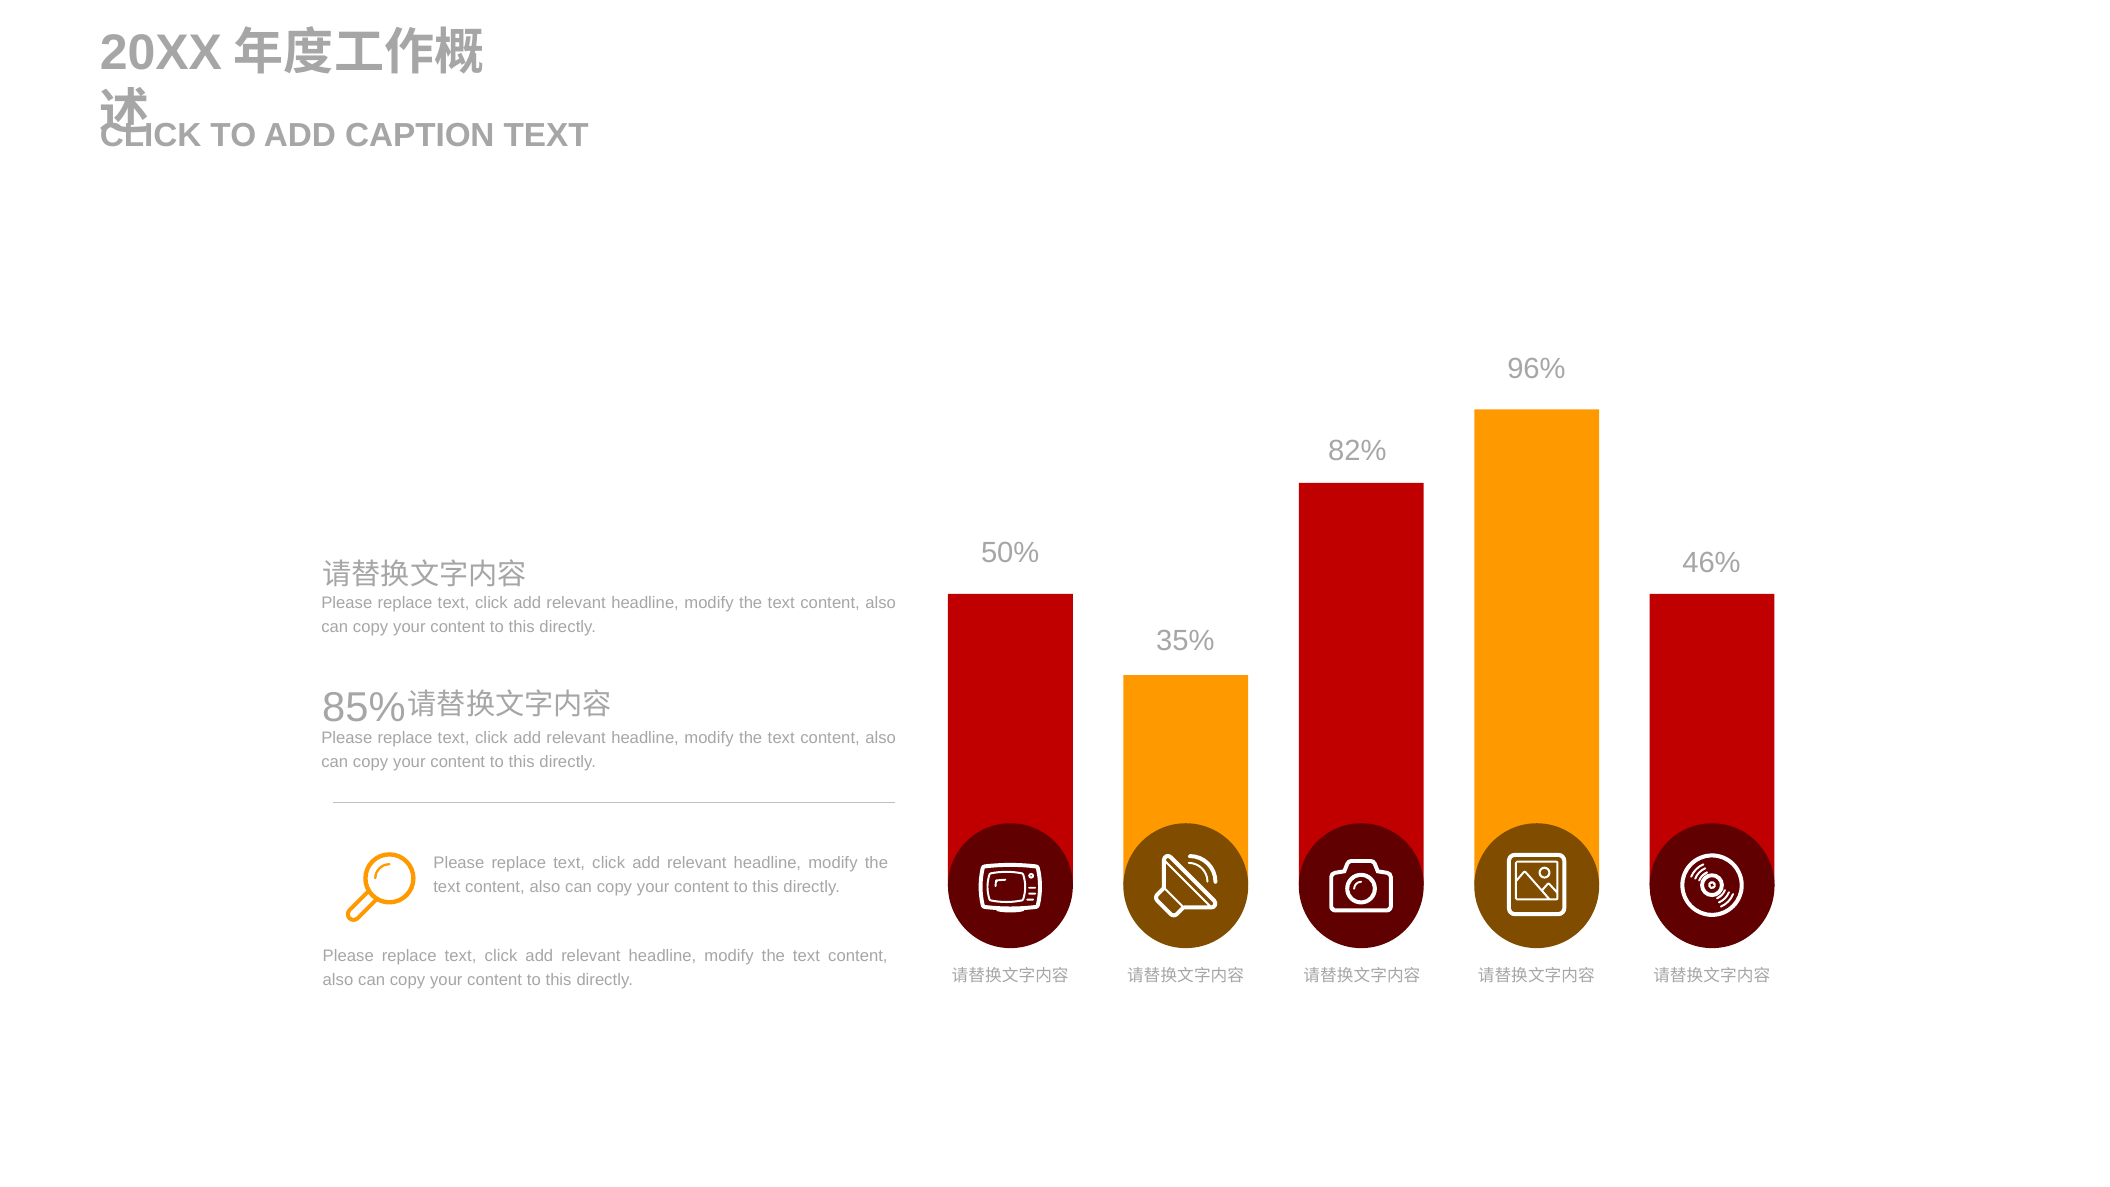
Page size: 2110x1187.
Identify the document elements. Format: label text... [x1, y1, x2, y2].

text_box Please replace text, click add relevant headline, modify the text content, also can copy your content to this directly. [321, 723, 897, 772]
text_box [345, 852, 416, 922]
text_box 请替换文字内容 [322, 548, 528, 588]
text_box 85% [322, 669, 406, 723]
text_box [1648, 822, 1776, 950]
text_box 请替换文字内容 [951, 961, 1070, 985]
text_box [1473, 408, 1600, 875]
text_box Please replace text, click add relevant headline, modify the text content, also can copy your content to this directly. [433, 847, 889, 896]
text_box [1297, 822, 1425, 950]
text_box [1329, 858, 1393, 913]
text_box 请替换文字内容 [1127, 961, 1245, 985]
text_box [1649, 593, 1776, 877]
text_box 请替换文字内容 [407, 678, 686, 721]
text_box [1473, 822, 1601, 950]
text_box [1298, 482, 1425, 876]
text_box 35% [1156, 614, 1215, 657]
text_box 50% [980, 526, 1040, 569]
text_box [1122, 674, 1249, 876]
text_box 请替换文字内容 [1477, 960, 1596, 985]
text_box Please replace text, click add relevant headline, modify the text content, also can copy your content to this directly. [321, 588, 897, 637]
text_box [1506, 852, 1567, 917]
text_box 20XX年度工作概述 [99, 19, 534, 113]
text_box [1680, 853, 1744, 917]
text_box 96% [1507, 341, 1566, 384]
text_box Please replace text, click add relevant headline, modify the text content, also can copy your content to this directly. [322, 941, 889, 989]
text_box 请替换文字内容 [1303, 961, 1421, 985]
text_box 82% [1328, 424, 1387, 467]
text_box 46% [1682, 536, 1742, 579]
text_box [947, 593, 1074, 875]
text_box CLICK TO ADD CAPTION TEXT [99, 113, 629, 154]
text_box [978, 862, 1043, 913]
text_box [946, 822, 1074, 950]
text_box 请替换文字内容 [1653, 960, 1771, 985]
text_box [1122, 822, 1250, 950]
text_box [1153, 853, 1218, 918]
